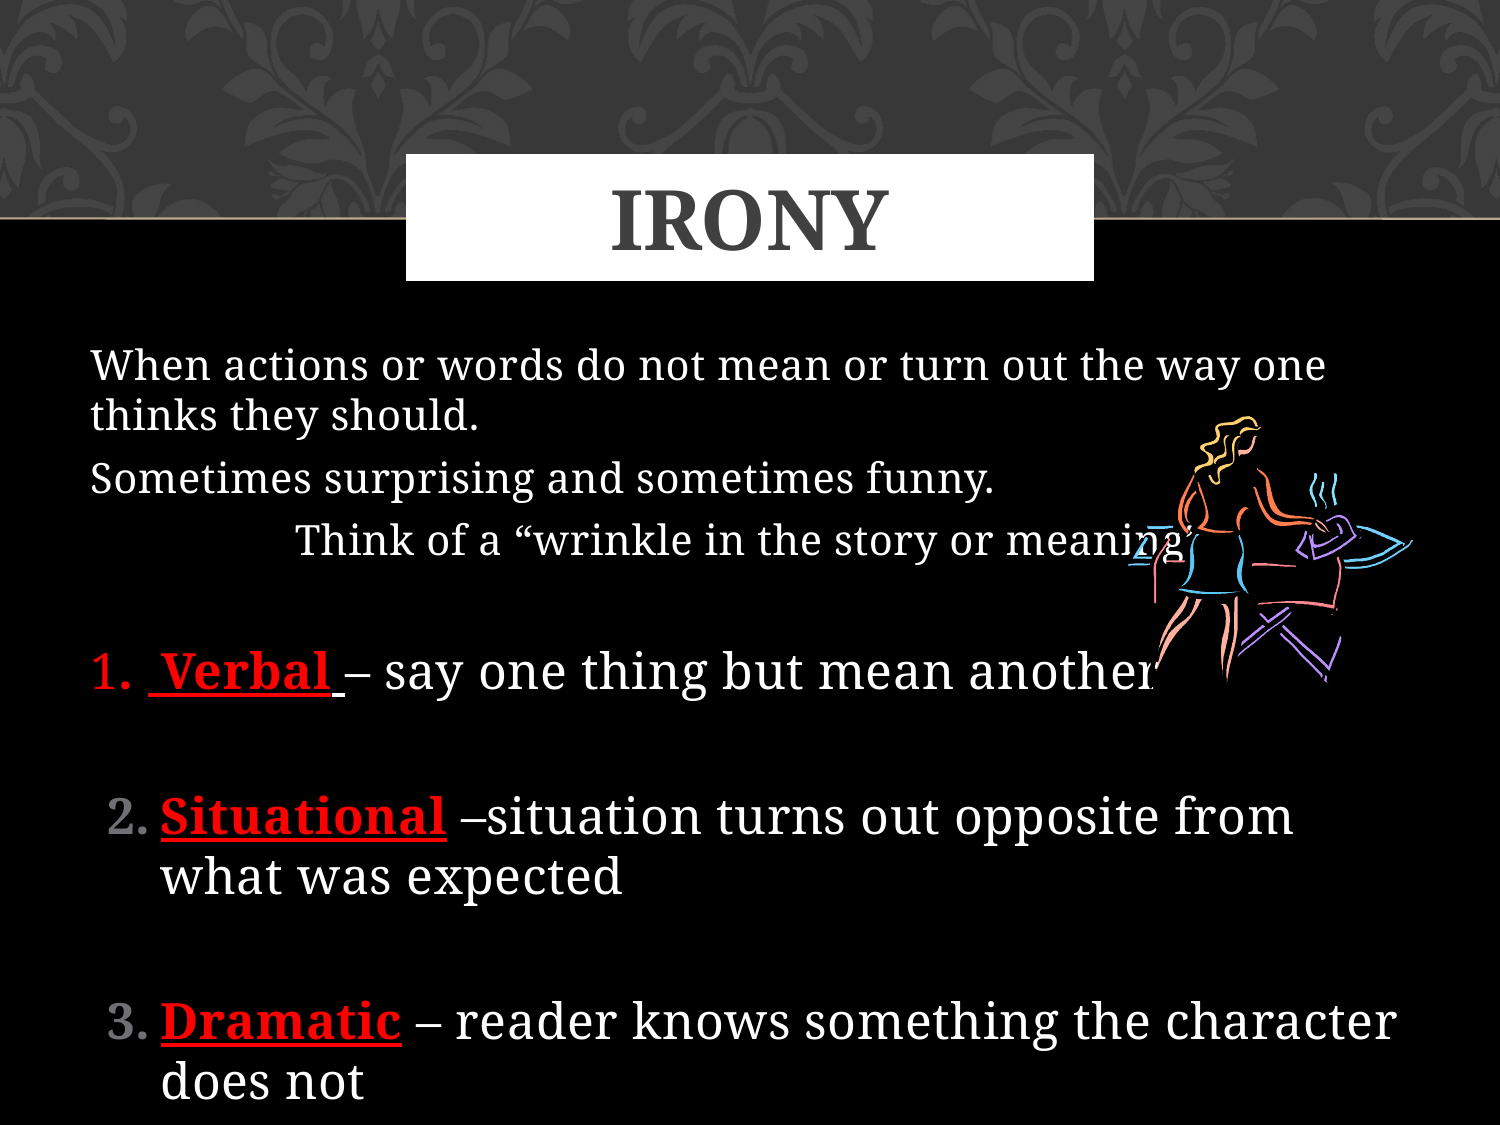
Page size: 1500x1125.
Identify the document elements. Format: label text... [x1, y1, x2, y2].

title IRONY [406, 154, 1094, 281]
picture [1124, 412, 1414, 706]
list When actions or words do not mean or turn out the way one thinks they should. Sometimes surprising and sometimes funny. Think of a “wrinkle in the story or meaning” 1. Verbal – say one thing but mean another Situational –situation turns out opposite from what was expected Dramatic – reader knows something the character does not [75, 331, 1425, 1000]
